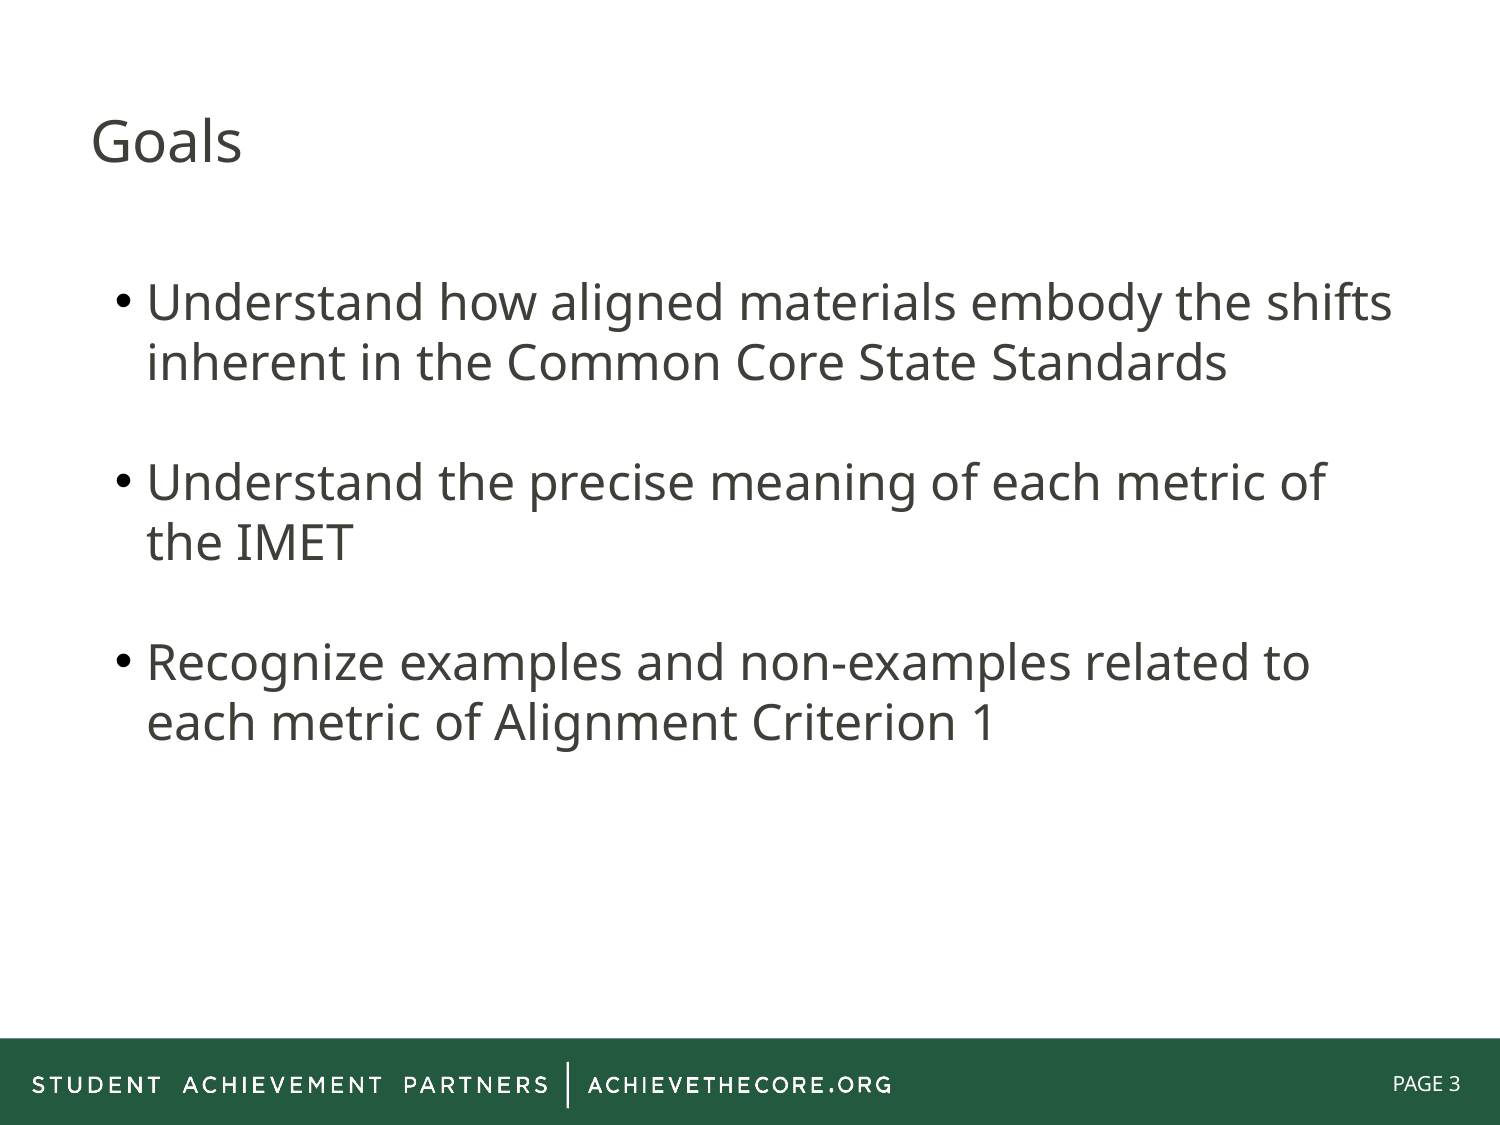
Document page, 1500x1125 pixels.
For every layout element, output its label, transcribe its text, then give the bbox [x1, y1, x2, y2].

title Goals [75, 45, 1425, 233]
list Understand how aligned materials embody the shifts inherent in the Common Core State Standards Understand the precise meaning of each metric of the IMET Recognize examples and non-examples related to each metric of Alignment Criterion 1 [75, 262, 1425, 1005]
picture [12, 1055, 911, 1112]
